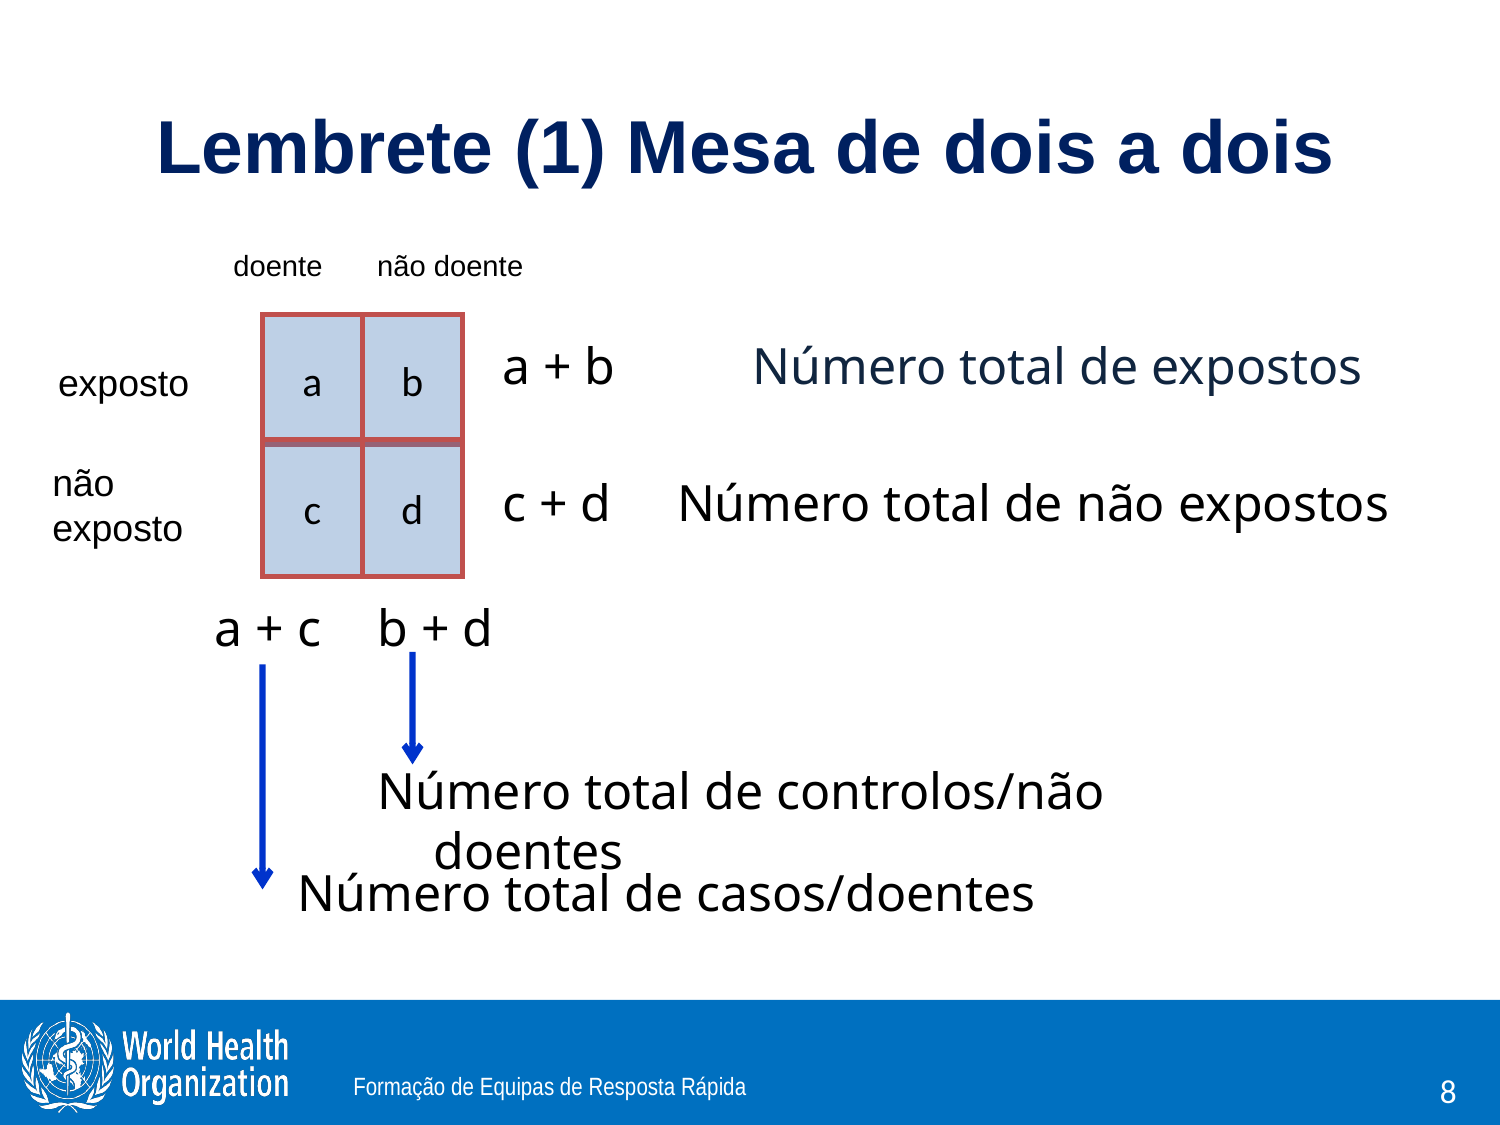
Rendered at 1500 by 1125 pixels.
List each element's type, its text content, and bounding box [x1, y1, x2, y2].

list Número total de expostos [737, 326, 1500, 402]
text_box a + c [199, 589, 350, 665]
text_box b + d [362, 589, 550, 665]
text_box Número total de não expostos [662, 464, 1425, 540]
text_box [255, 664, 270, 890]
text_box c + d [554, 464, 662, 540]
text_box Número total de casos/doentes [282, 853, 1105, 929]
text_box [37, 239, 550, 578]
text_box a + b [554, 326, 675, 402]
picture [21, 1012, 288, 1113]
text_box [405, 651, 420, 765]
text_box Lembrete (1) Mesa de dois a dois [12, 43, 1500, 244]
text_box Número total de controlos/não doentes [362, 751, 1238, 887]
